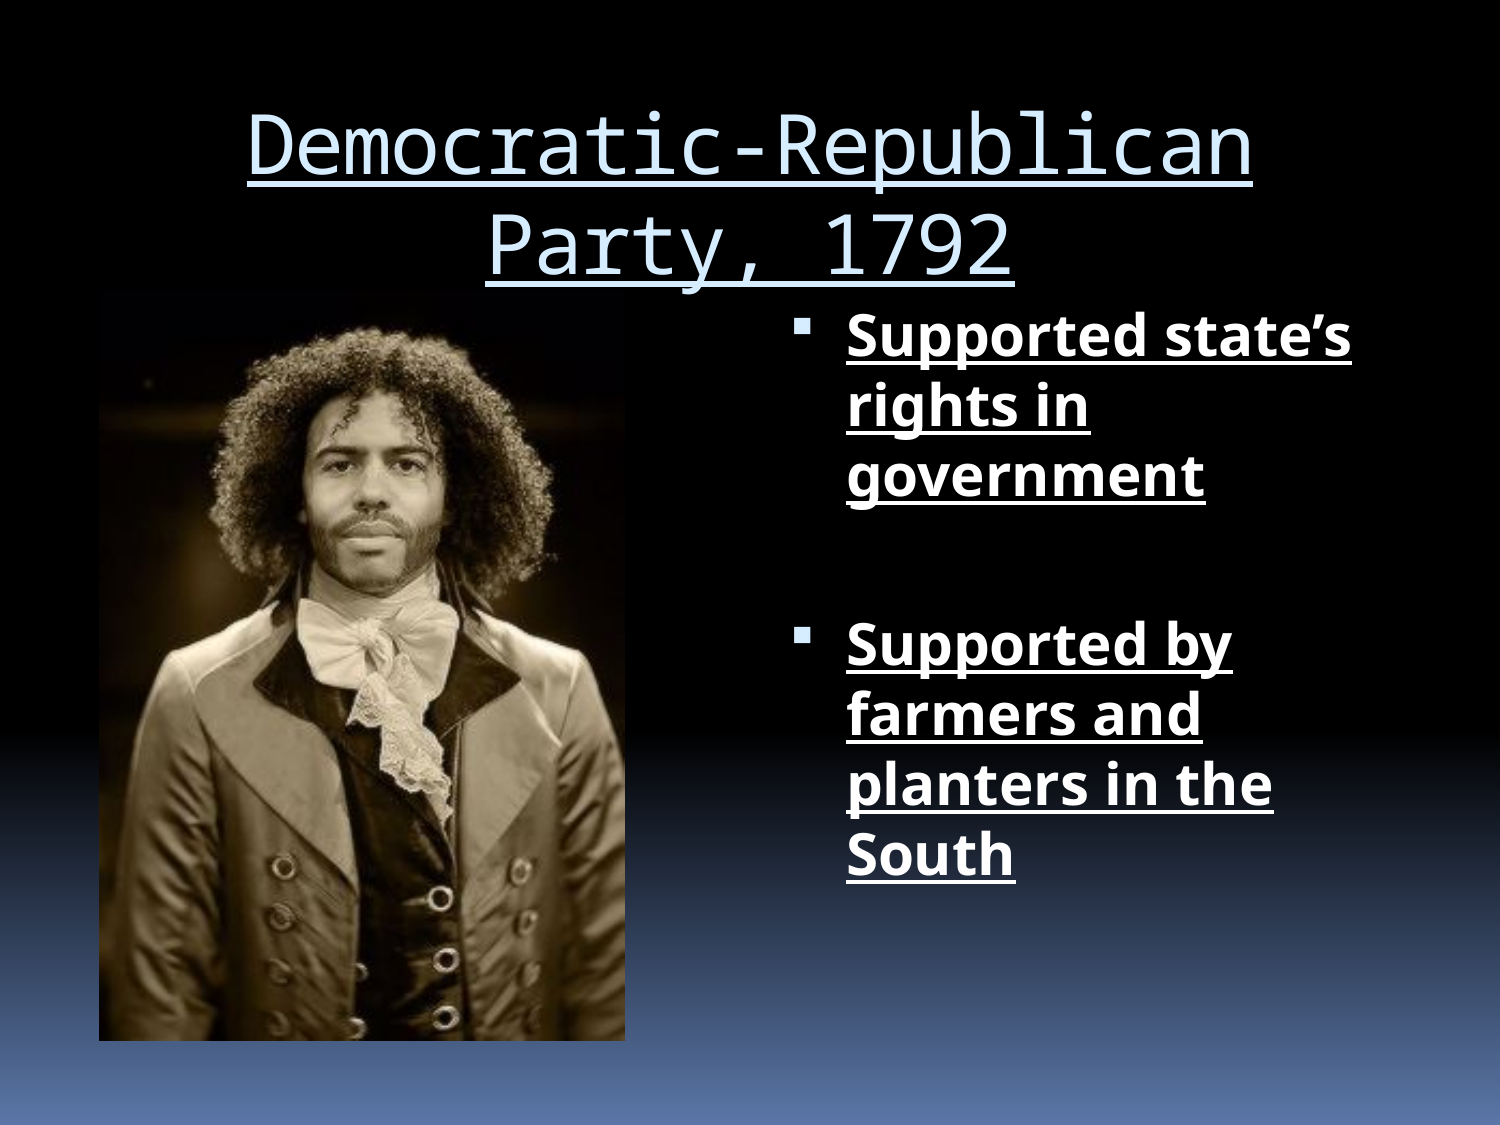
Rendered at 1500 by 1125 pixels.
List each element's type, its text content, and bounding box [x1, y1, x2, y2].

title Democratic-Republican Party, 1792 [75, 83, 1425, 234]
list Supported state’s rights in government Supported by farmers and planters in the South [763, 290, 1427, 1033]
picture [99, 289, 626, 1041]
